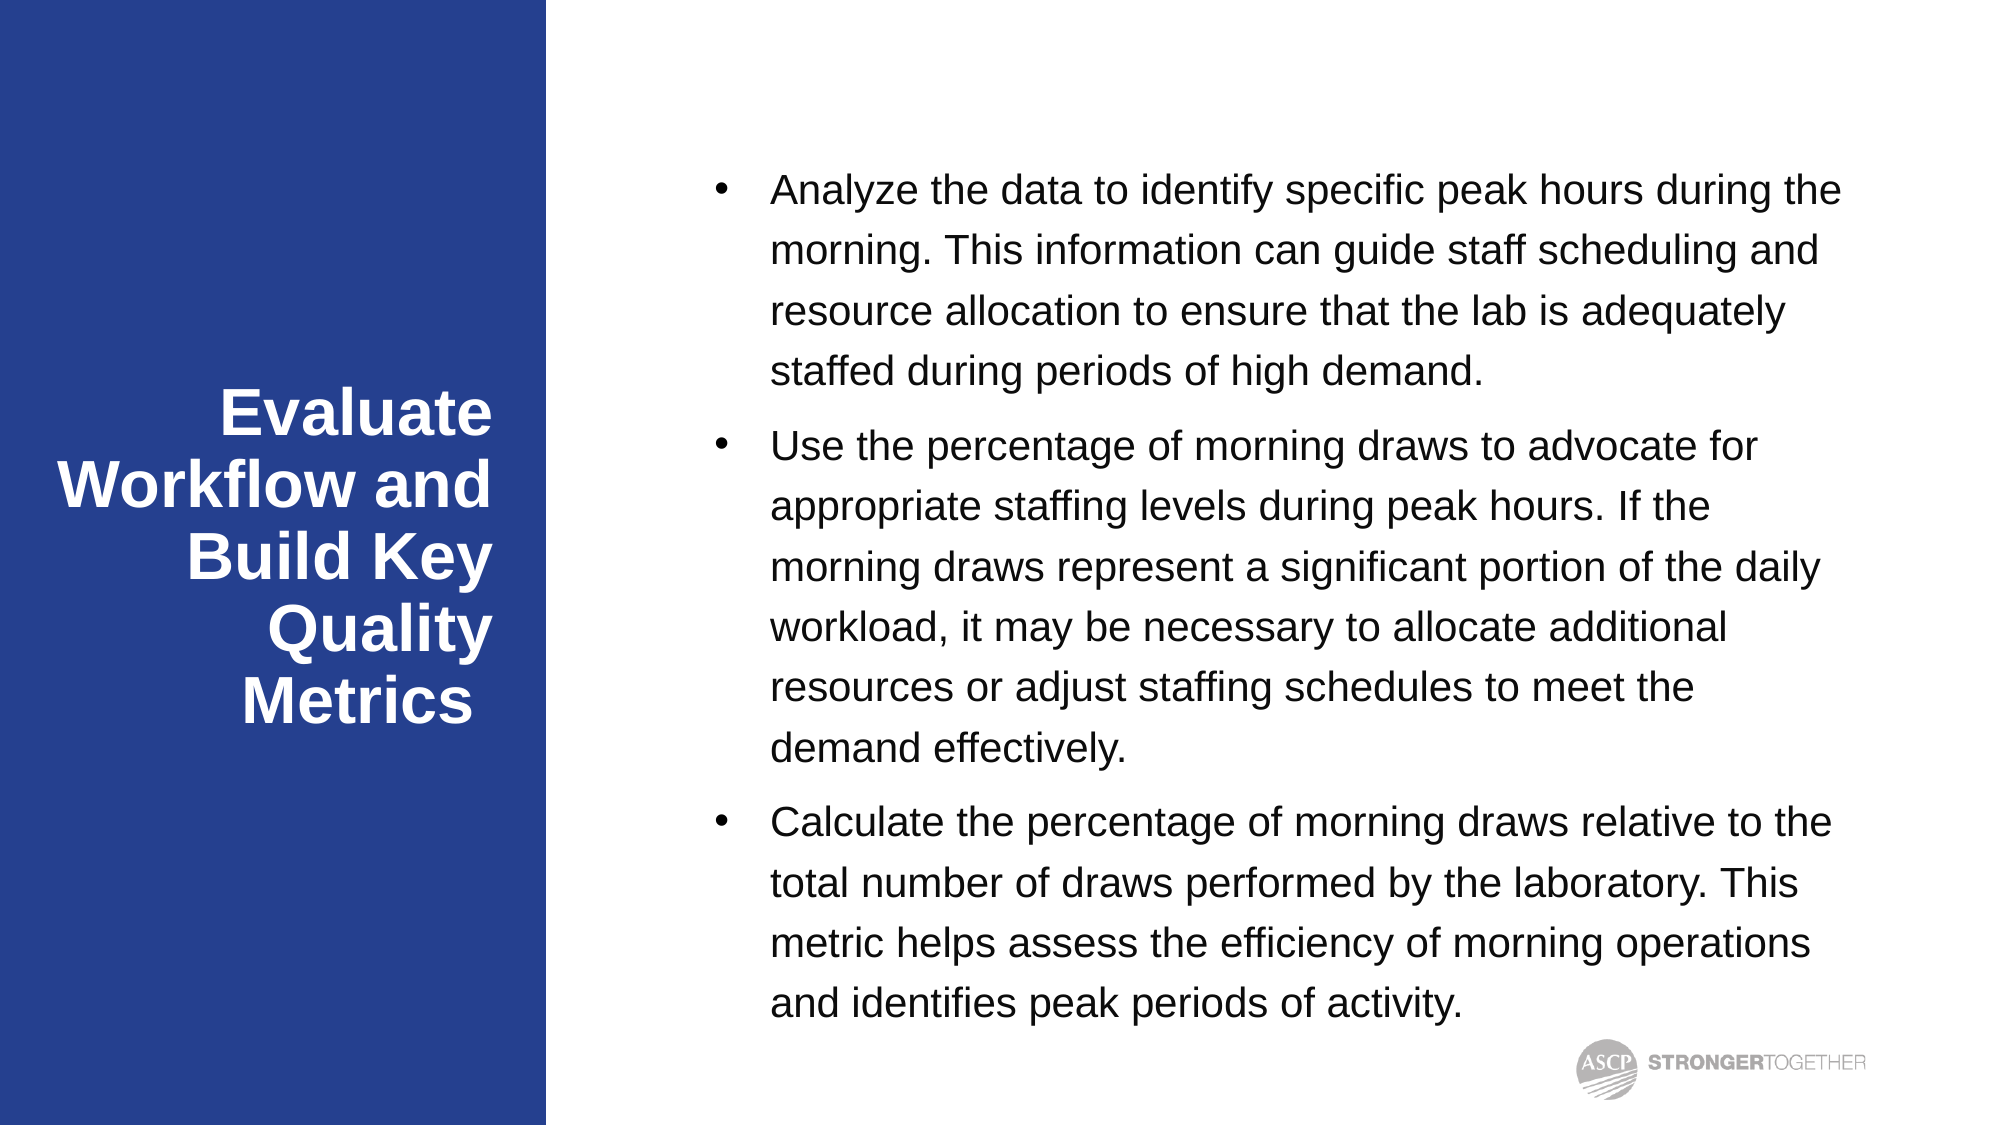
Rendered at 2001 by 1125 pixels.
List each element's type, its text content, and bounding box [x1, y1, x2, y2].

picture [1576, 1039, 1866, 1100]
list Analyze the data to identify specific peak hours during the morning. This information can guide staff scheduling and resource allocation to ensure that the lab is adequately staffed during periods of high demand. Use the percentage of morning draws to advocate for appropriate staffing levels during peak hours. If the morning draws represent a significant portion of the daily workload, it may be necessary to allocate additional resources or adjust staffing schedules to meet the demand effectively. Calculate the percentage of morning draws relative to the total number of draws performed by the laboratory. This metric helps assess the efficiency of morning operations and identifies peak periods of activity. [699, 145, 1864, 1047]
title Evaluate Workflow and Build Key Quality Metrics [37, 448, 509, 667]
